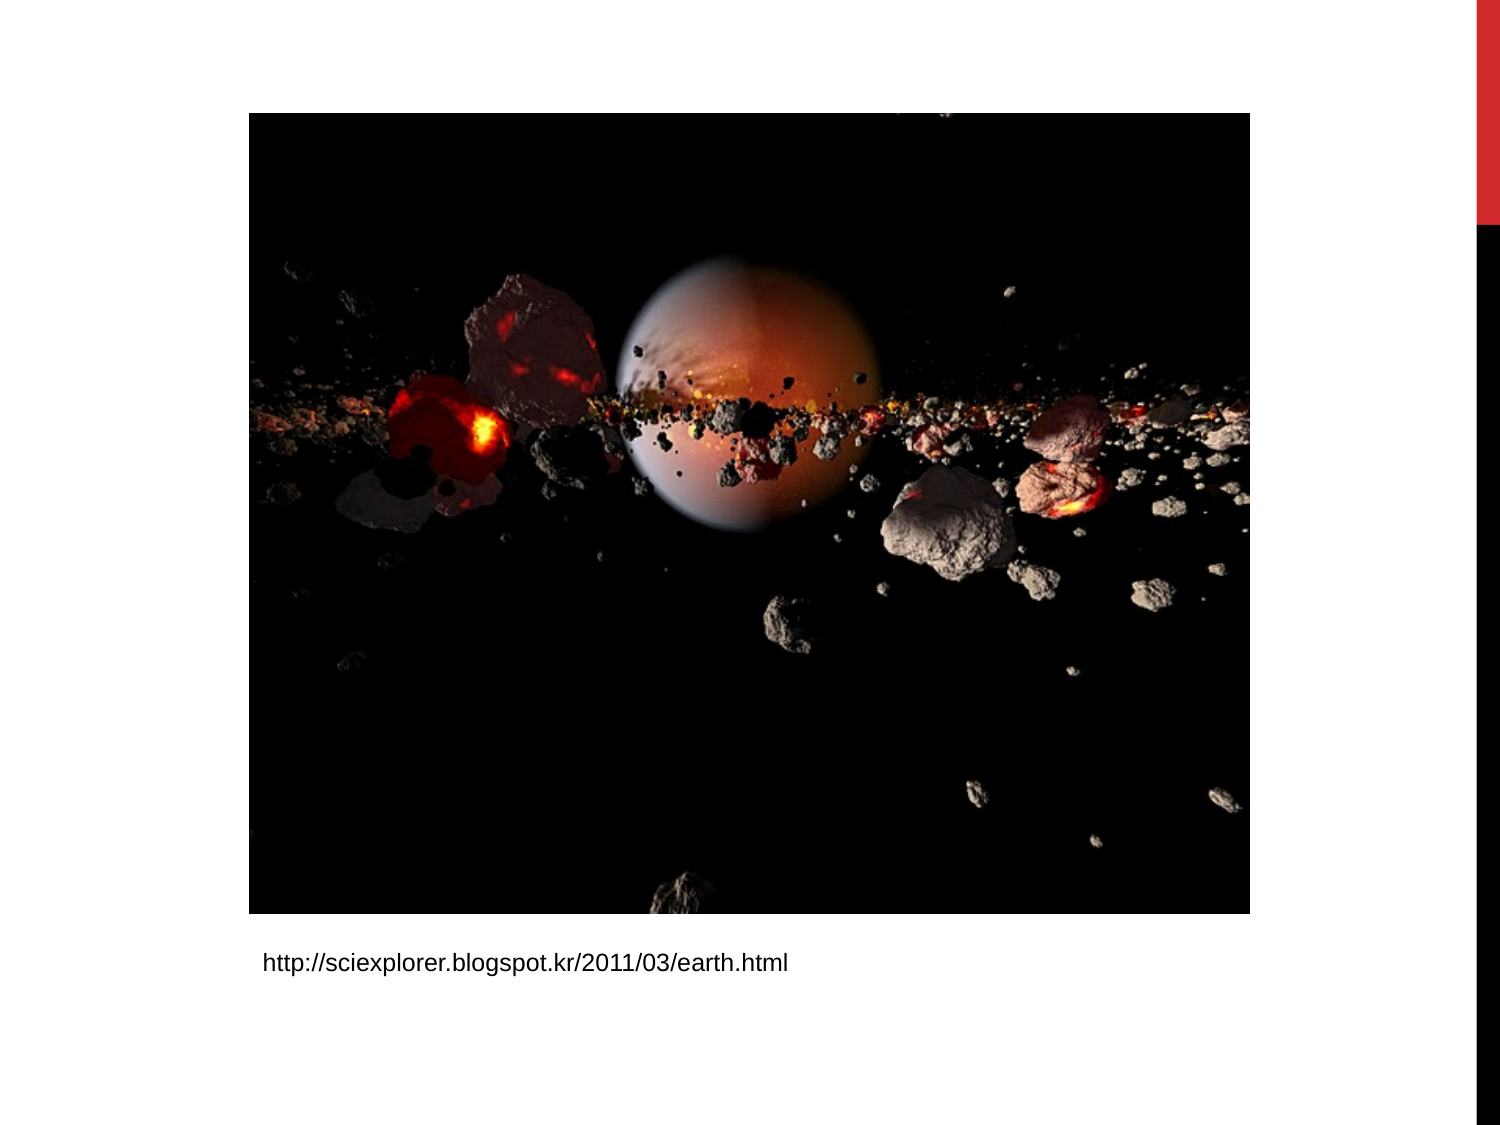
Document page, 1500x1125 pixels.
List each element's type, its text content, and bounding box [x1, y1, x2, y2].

picture [249, 113, 1251, 915]
text_box http://sciexplorer.blogspot.kr/2011/03/earth.html [247, 938, 998, 984]
